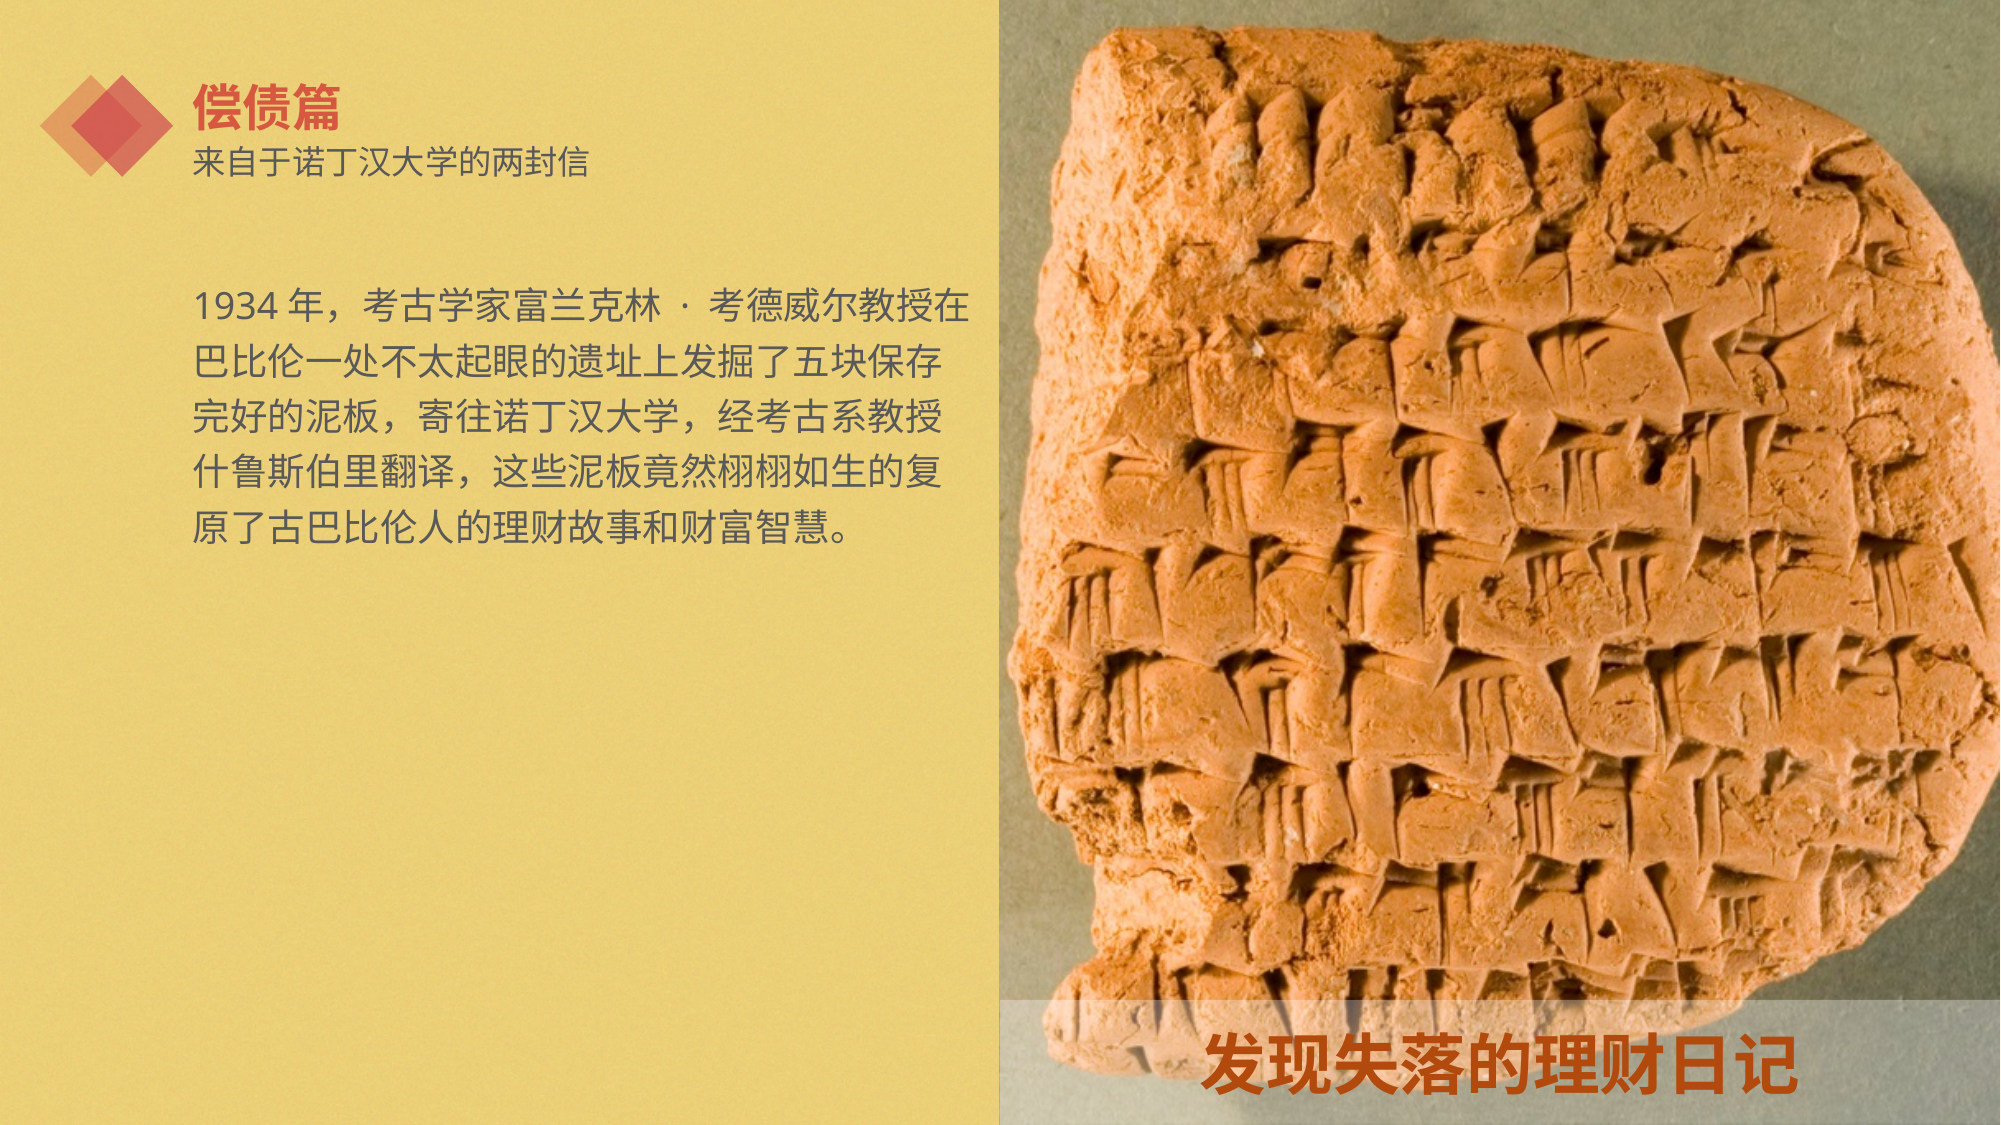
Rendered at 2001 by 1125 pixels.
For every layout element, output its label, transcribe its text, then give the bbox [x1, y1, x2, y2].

text_box 偿债篇 来自于诺丁汉大学的两封信 [177, 61, 621, 189]
picture [0, 0, 2001, 1125]
text_box 1934年，考古学家富兰克林 · 考德威尔教授在巴比伦一处不太起眼的遗址上发掘了五块保存完好的泥板，寄往诺丁汉大学，经考古系教授什鲁斯伯里翻译，这些泥板竟然栩栩如生的复原了古巴比伦人的理财故事和财富智慧。 [177, 264, 991, 556]
